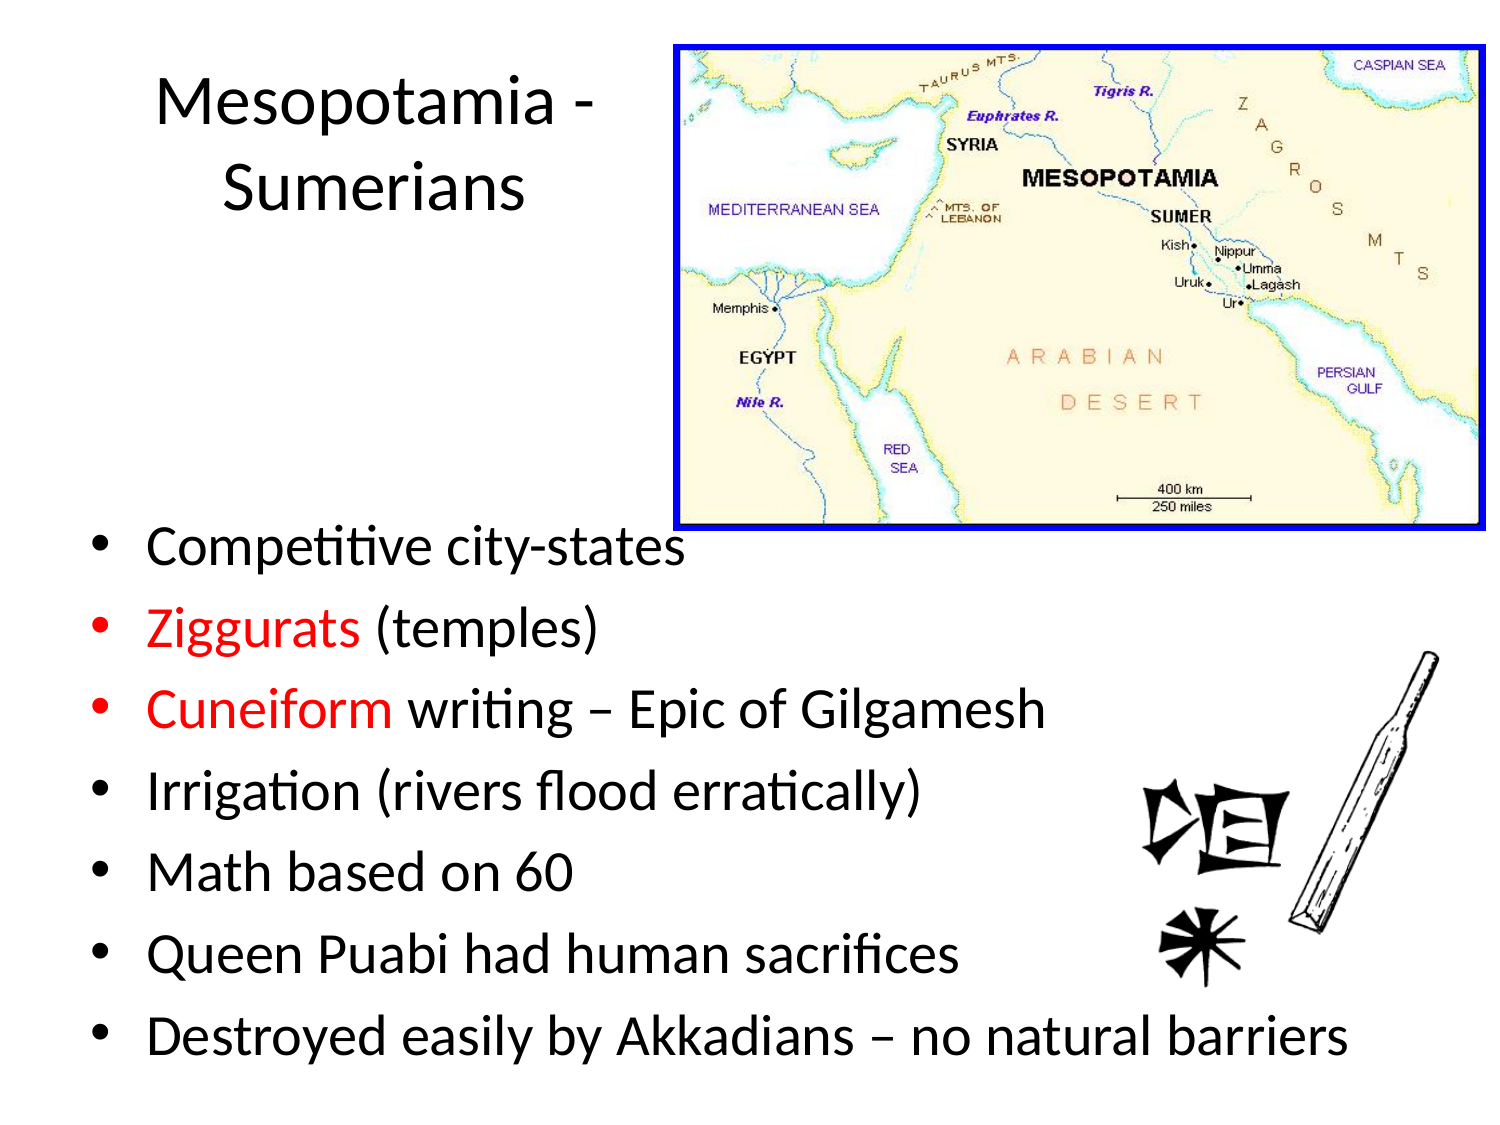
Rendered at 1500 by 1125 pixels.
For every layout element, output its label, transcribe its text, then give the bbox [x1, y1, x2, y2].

list Competitive city-states Ziggurats (temples) Cuneiform writing – Epic of Gilgamesh Irrigation (rivers flood erratically) Math based on 60 Queen Puabi had human sacrifices Destroyed easily by Akkadians – no natural barriers [75, 500, 1425, 1125]
picture [678, 49, 1481, 526]
picture [1124, 637, 1450, 1000]
title Mesopotamia - Sumerians [75, 45, 673, 233]
